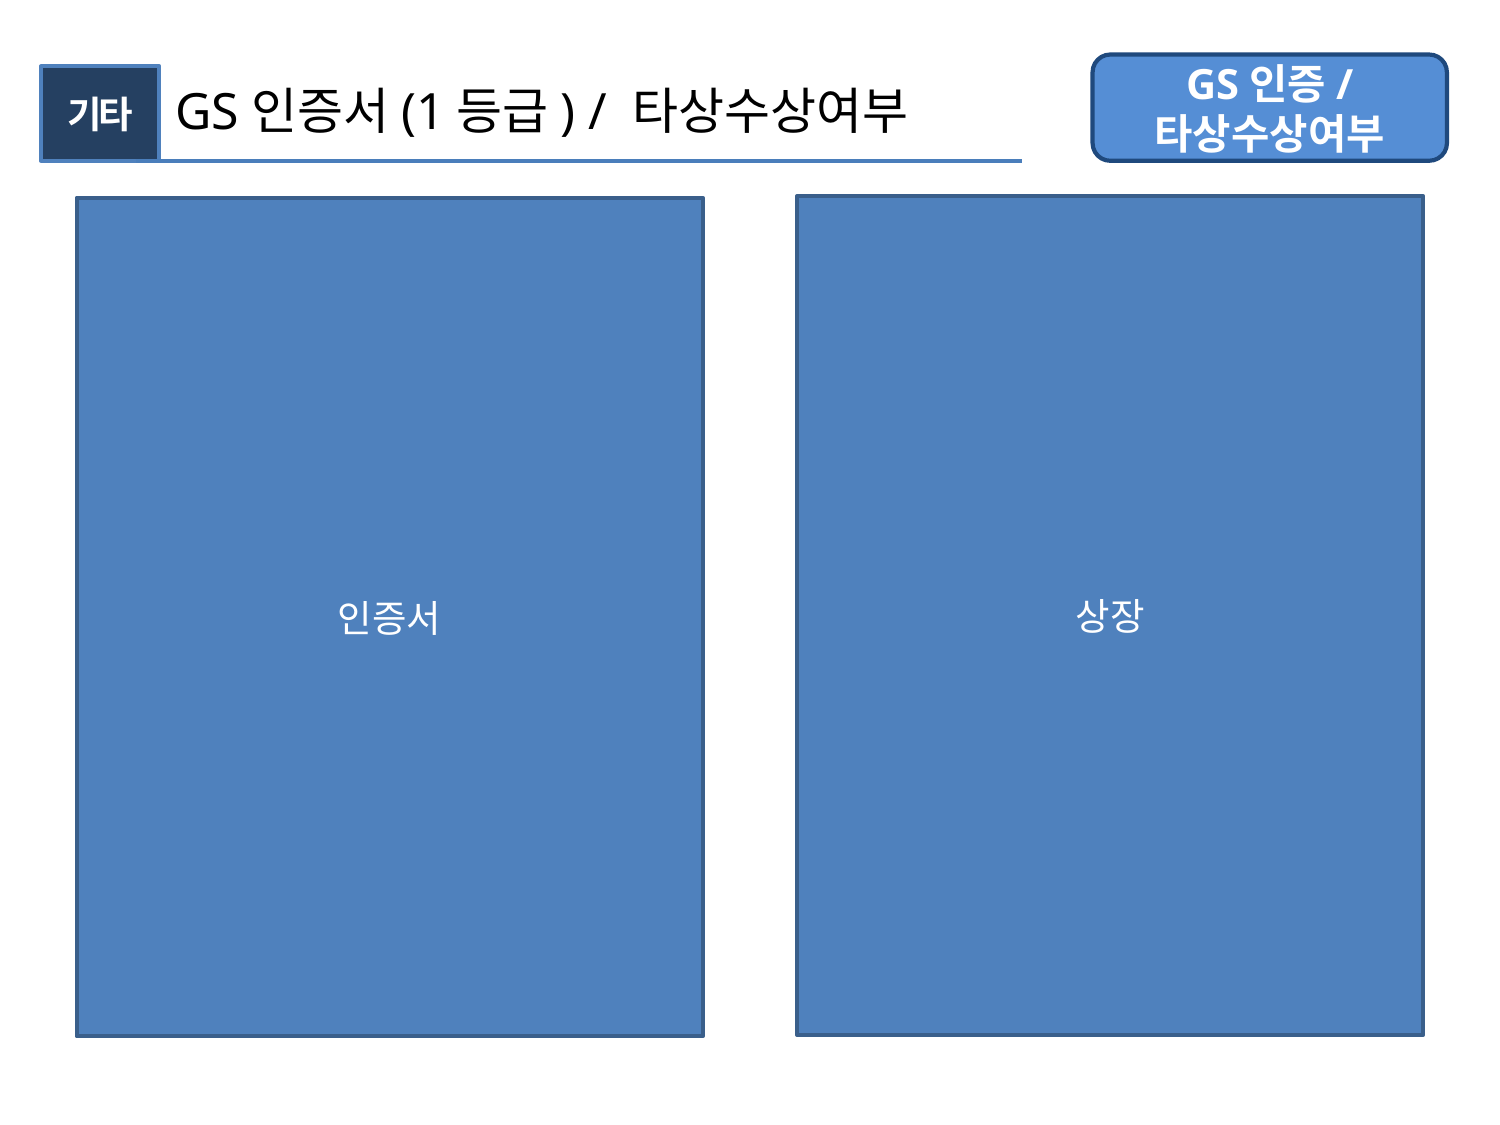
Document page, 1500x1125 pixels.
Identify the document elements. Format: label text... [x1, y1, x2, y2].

text_box 상장 [795, 194, 1425, 1037]
text_box 인증서 [75, 196, 705, 1038]
text_box GS인증/ 타상수상여부 [1090, 52, 1450, 163]
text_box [40, 66, 1022, 162]
